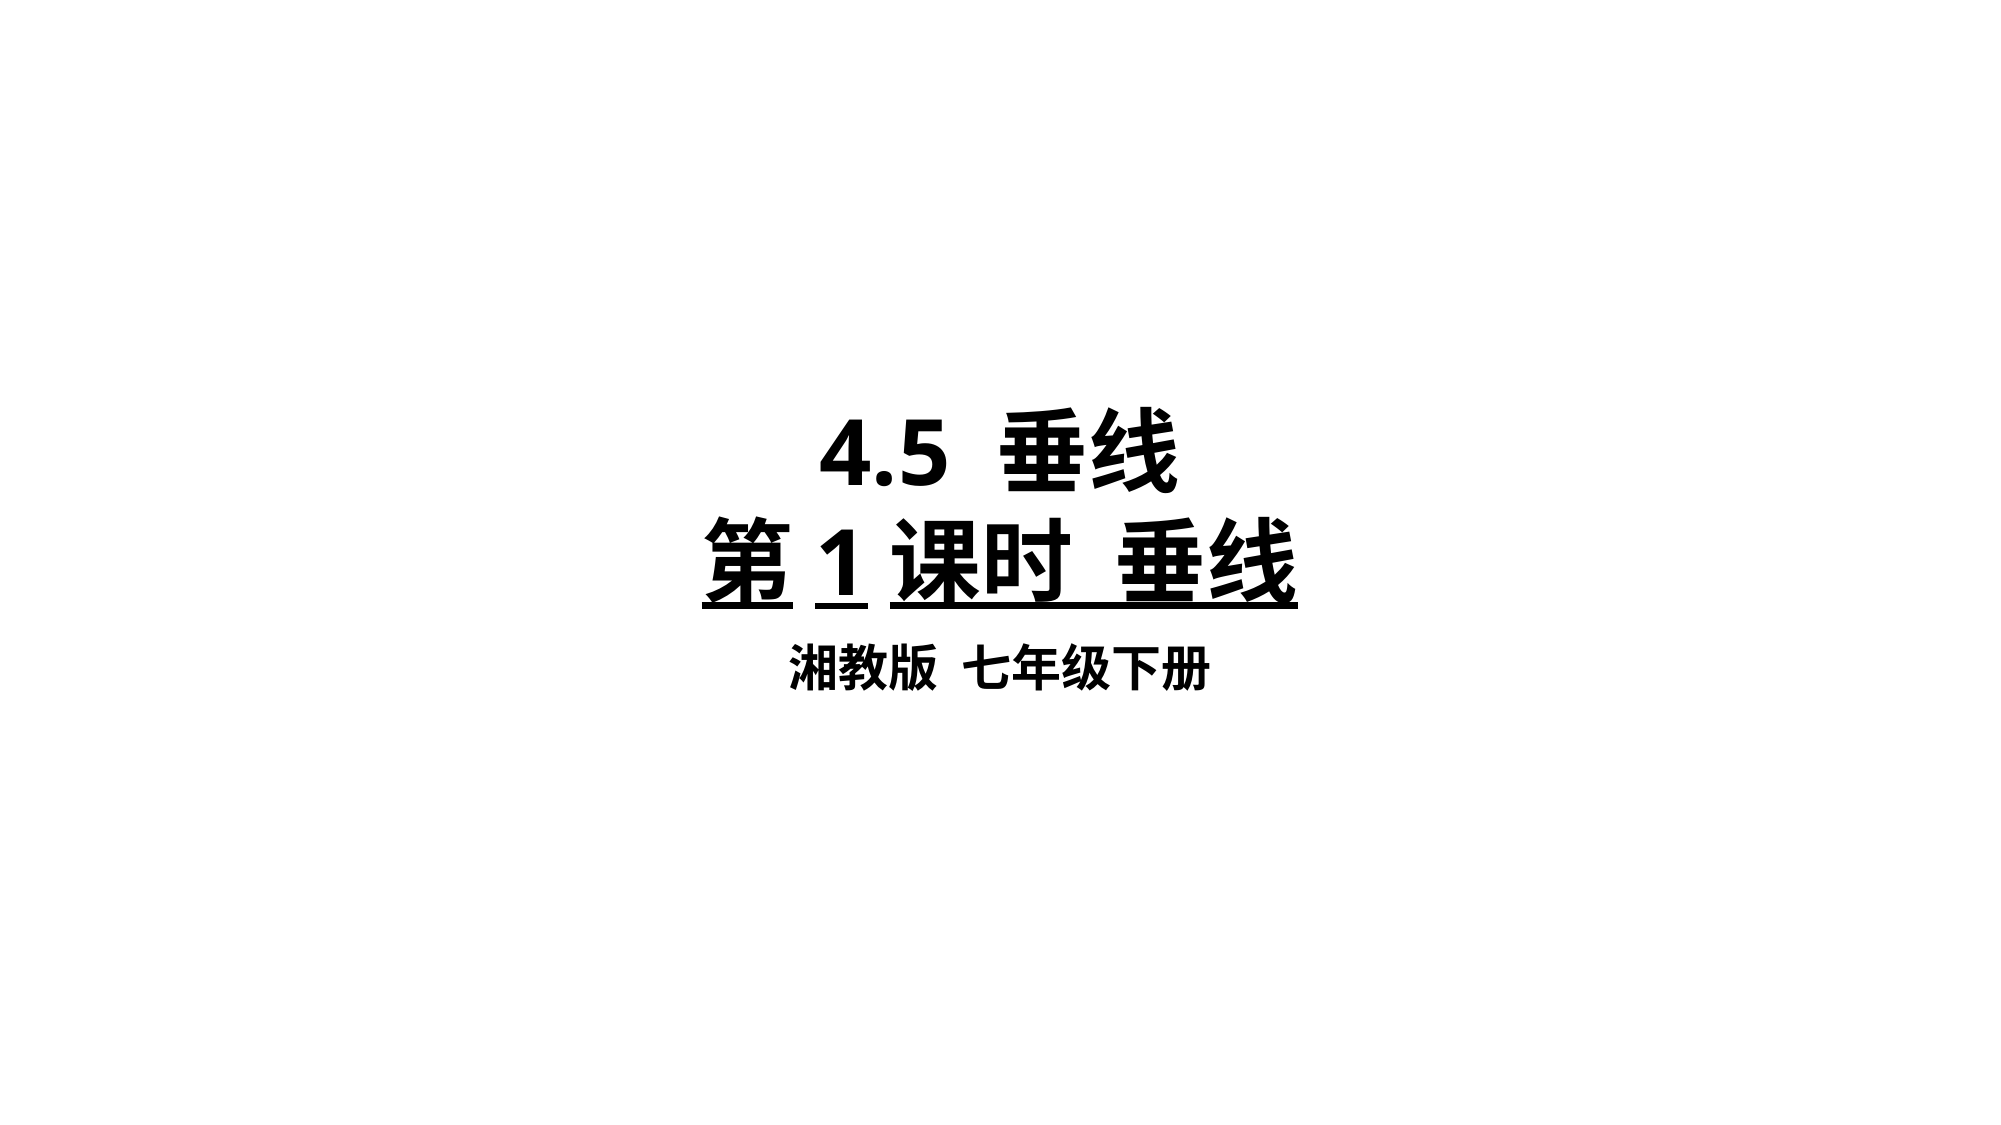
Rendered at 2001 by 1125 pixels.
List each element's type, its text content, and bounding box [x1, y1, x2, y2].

text_box 湘教版 七年级下册 [249, 629, 1750, 704]
text_box 4.5 垂线 第1课时 垂线 [249, 386, 1750, 622]
